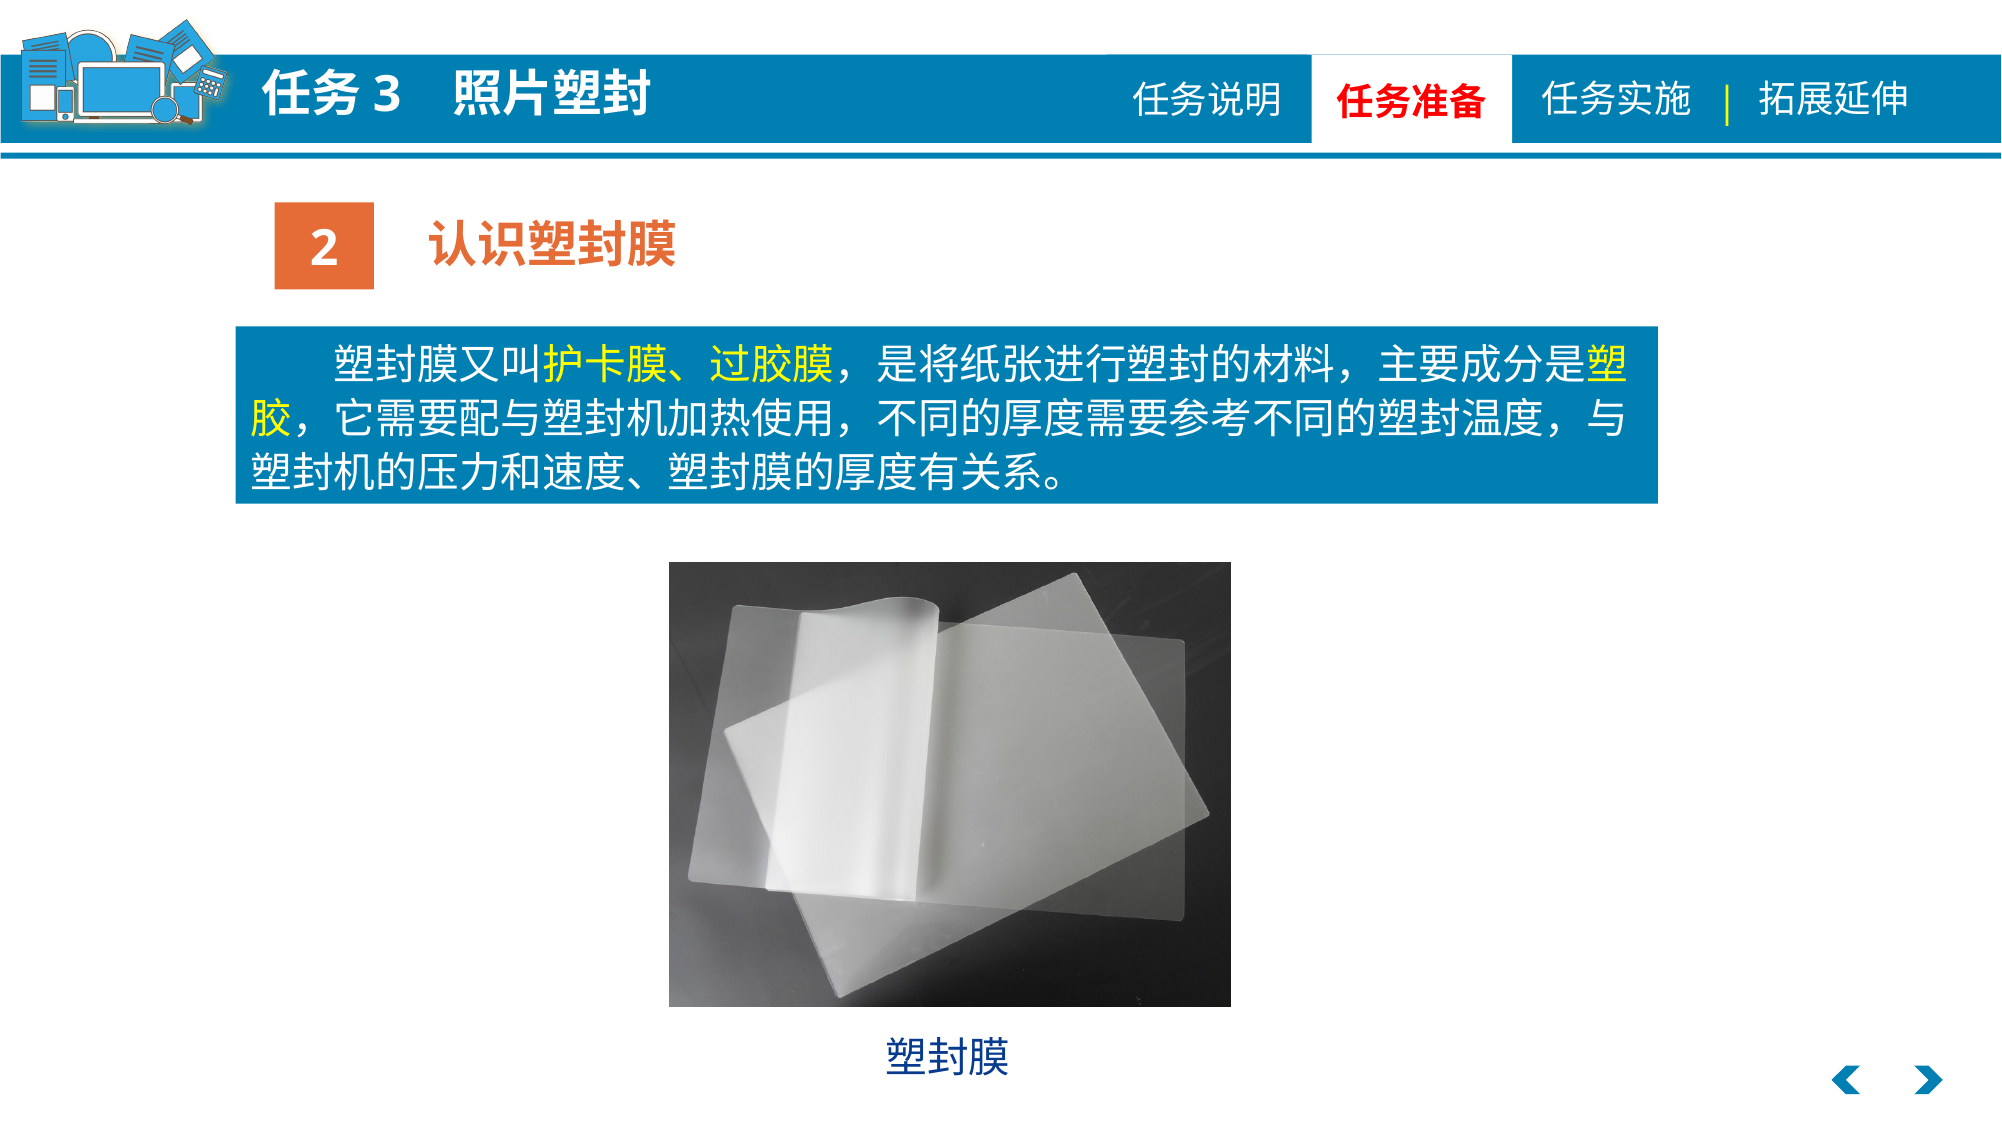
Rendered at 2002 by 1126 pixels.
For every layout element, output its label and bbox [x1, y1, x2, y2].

text_box [0, 0, 2001, 1110]
picture [669, 562, 1231, 1008]
text_box [274, 200, 726, 290]
